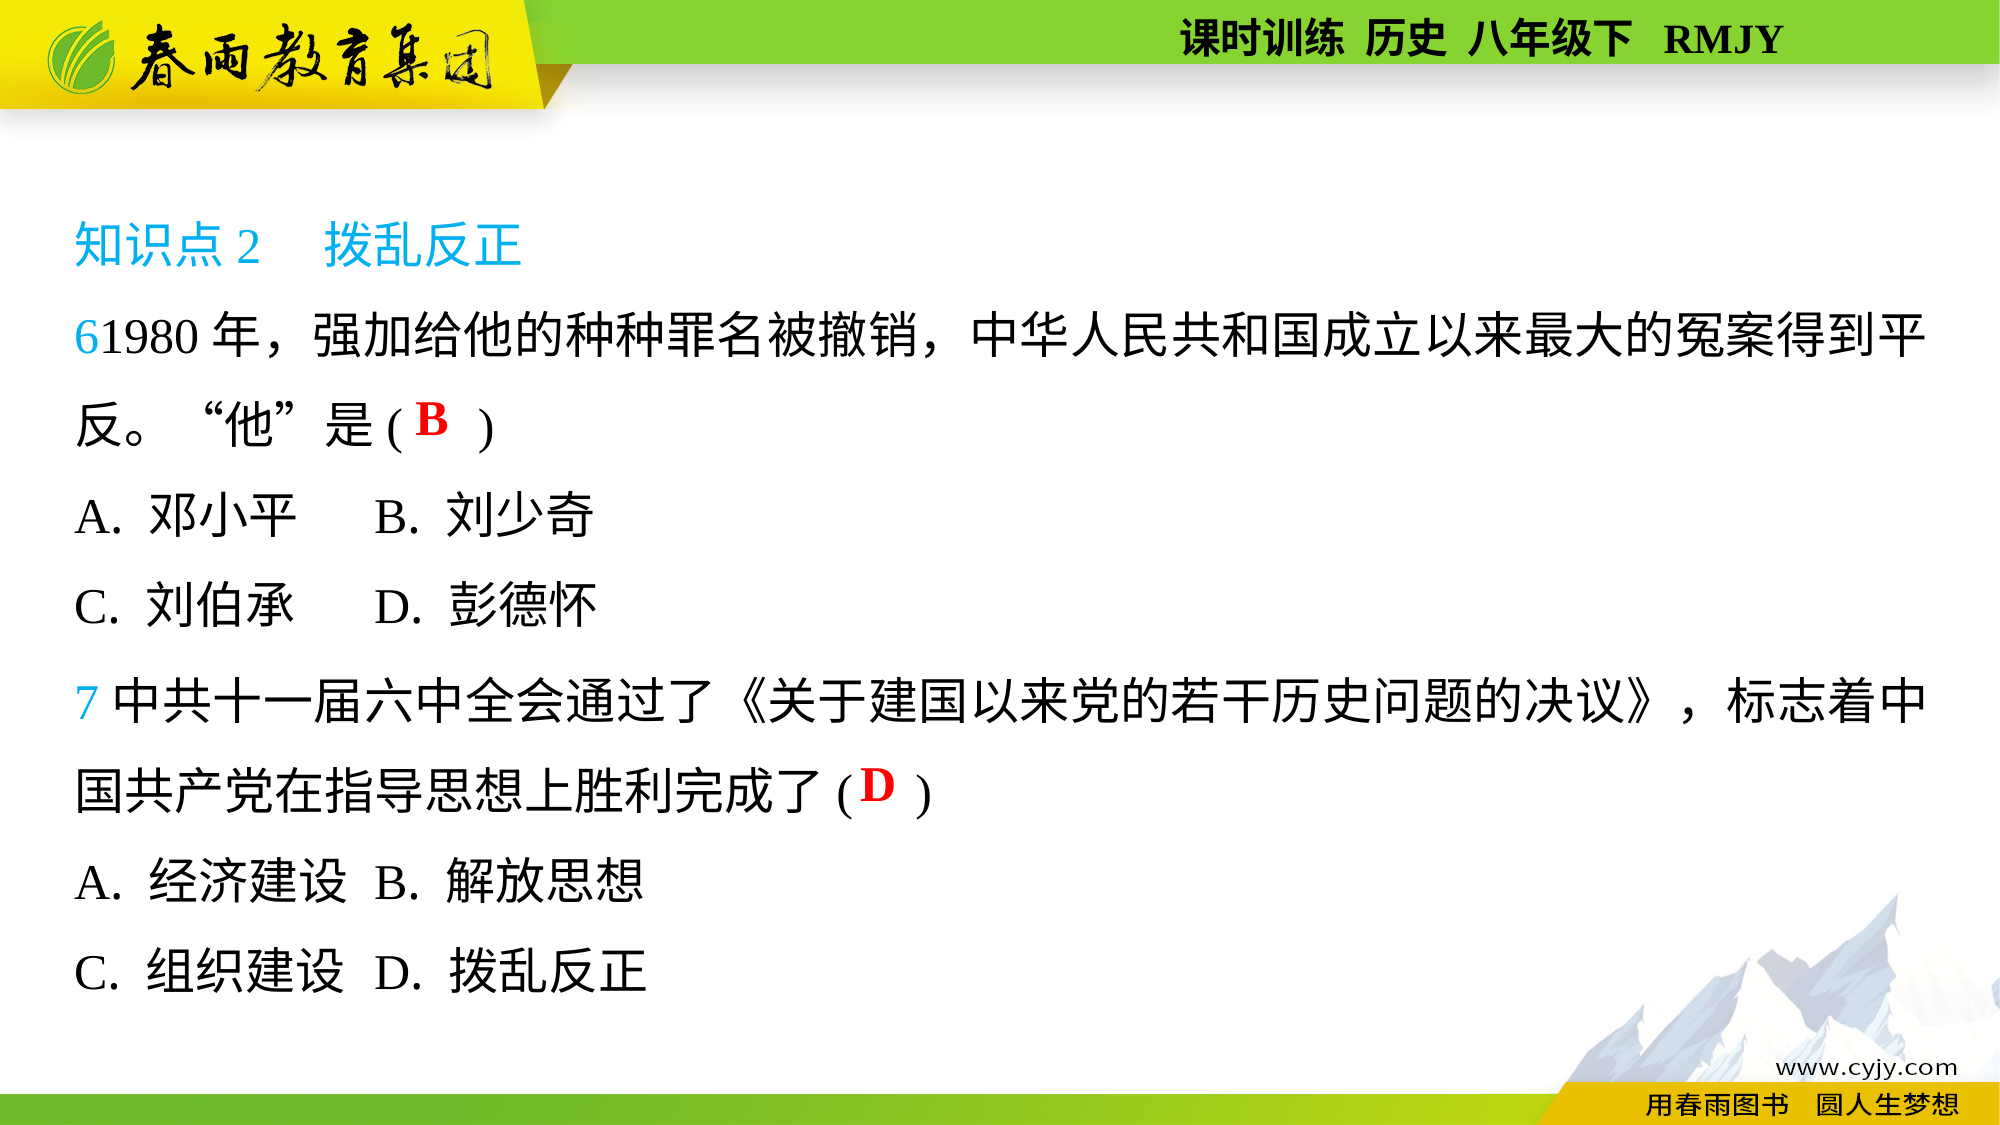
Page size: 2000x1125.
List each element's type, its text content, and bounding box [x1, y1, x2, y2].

picture [0, 0, 2000, 1125]
text_box D [845, 744, 912, 820]
text_box 7中共十一届六中全会通过了《关于建国以来党的若干历史问题的决议》，标志着中国共产党在指导思想上胜利完成了( ) A. 经济建设 B. 解放思想 C. 组织建设 D. 拨乱反正 [59, 632, 1944, 1008]
text_box B [400, 377, 464, 453]
list 知识点2 拨乱反正 61980年，强加给他的种种罪名被撤销，中华人民共和国成立以来最大的冤案得到平反。“他”是( ) A. 邓小平 B. 刘少奇 C. 刘伯承 D. 彭德怀 [59, 175, 1944, 632]
